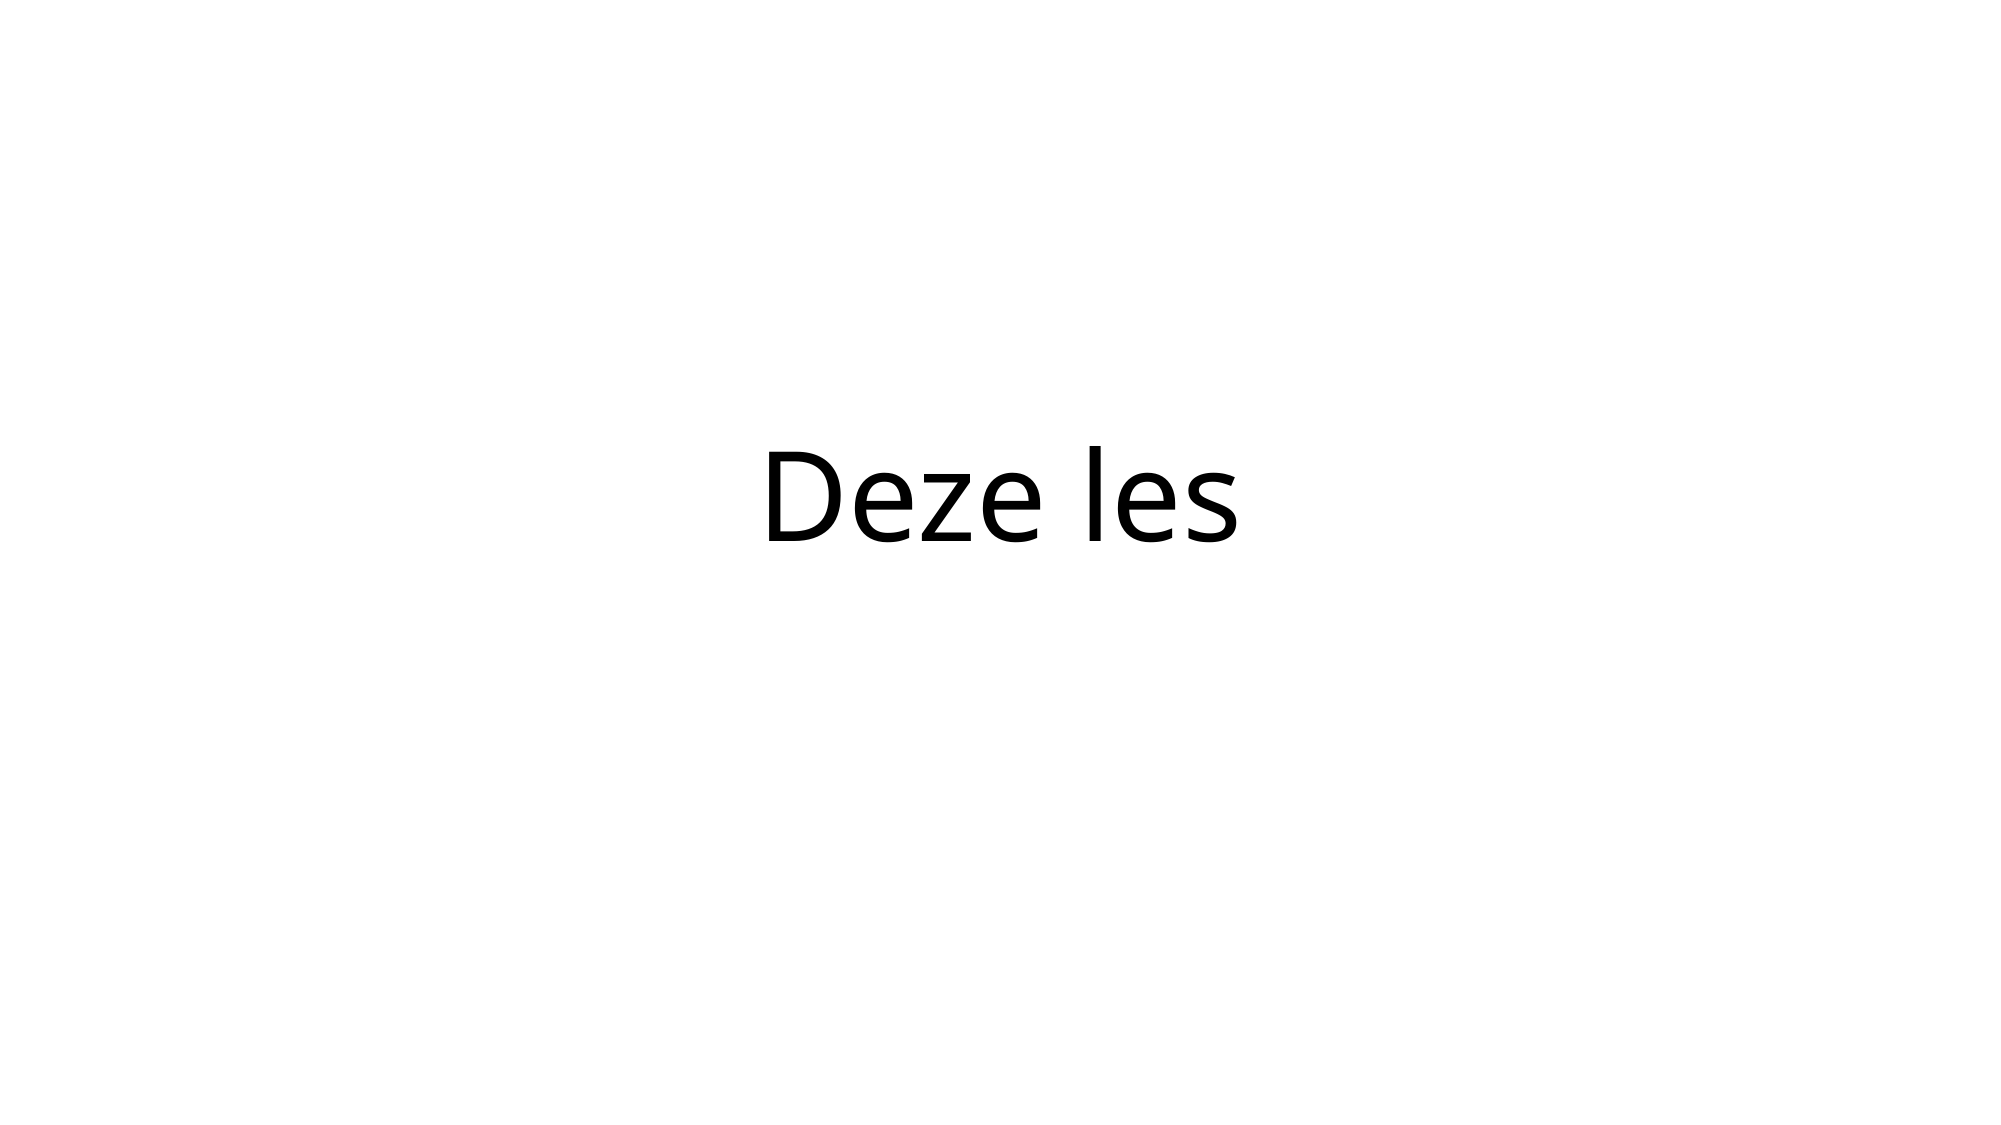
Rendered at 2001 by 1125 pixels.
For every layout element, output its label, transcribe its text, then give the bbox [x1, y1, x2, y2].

title Deze les [249, 184, 1750, 576]
